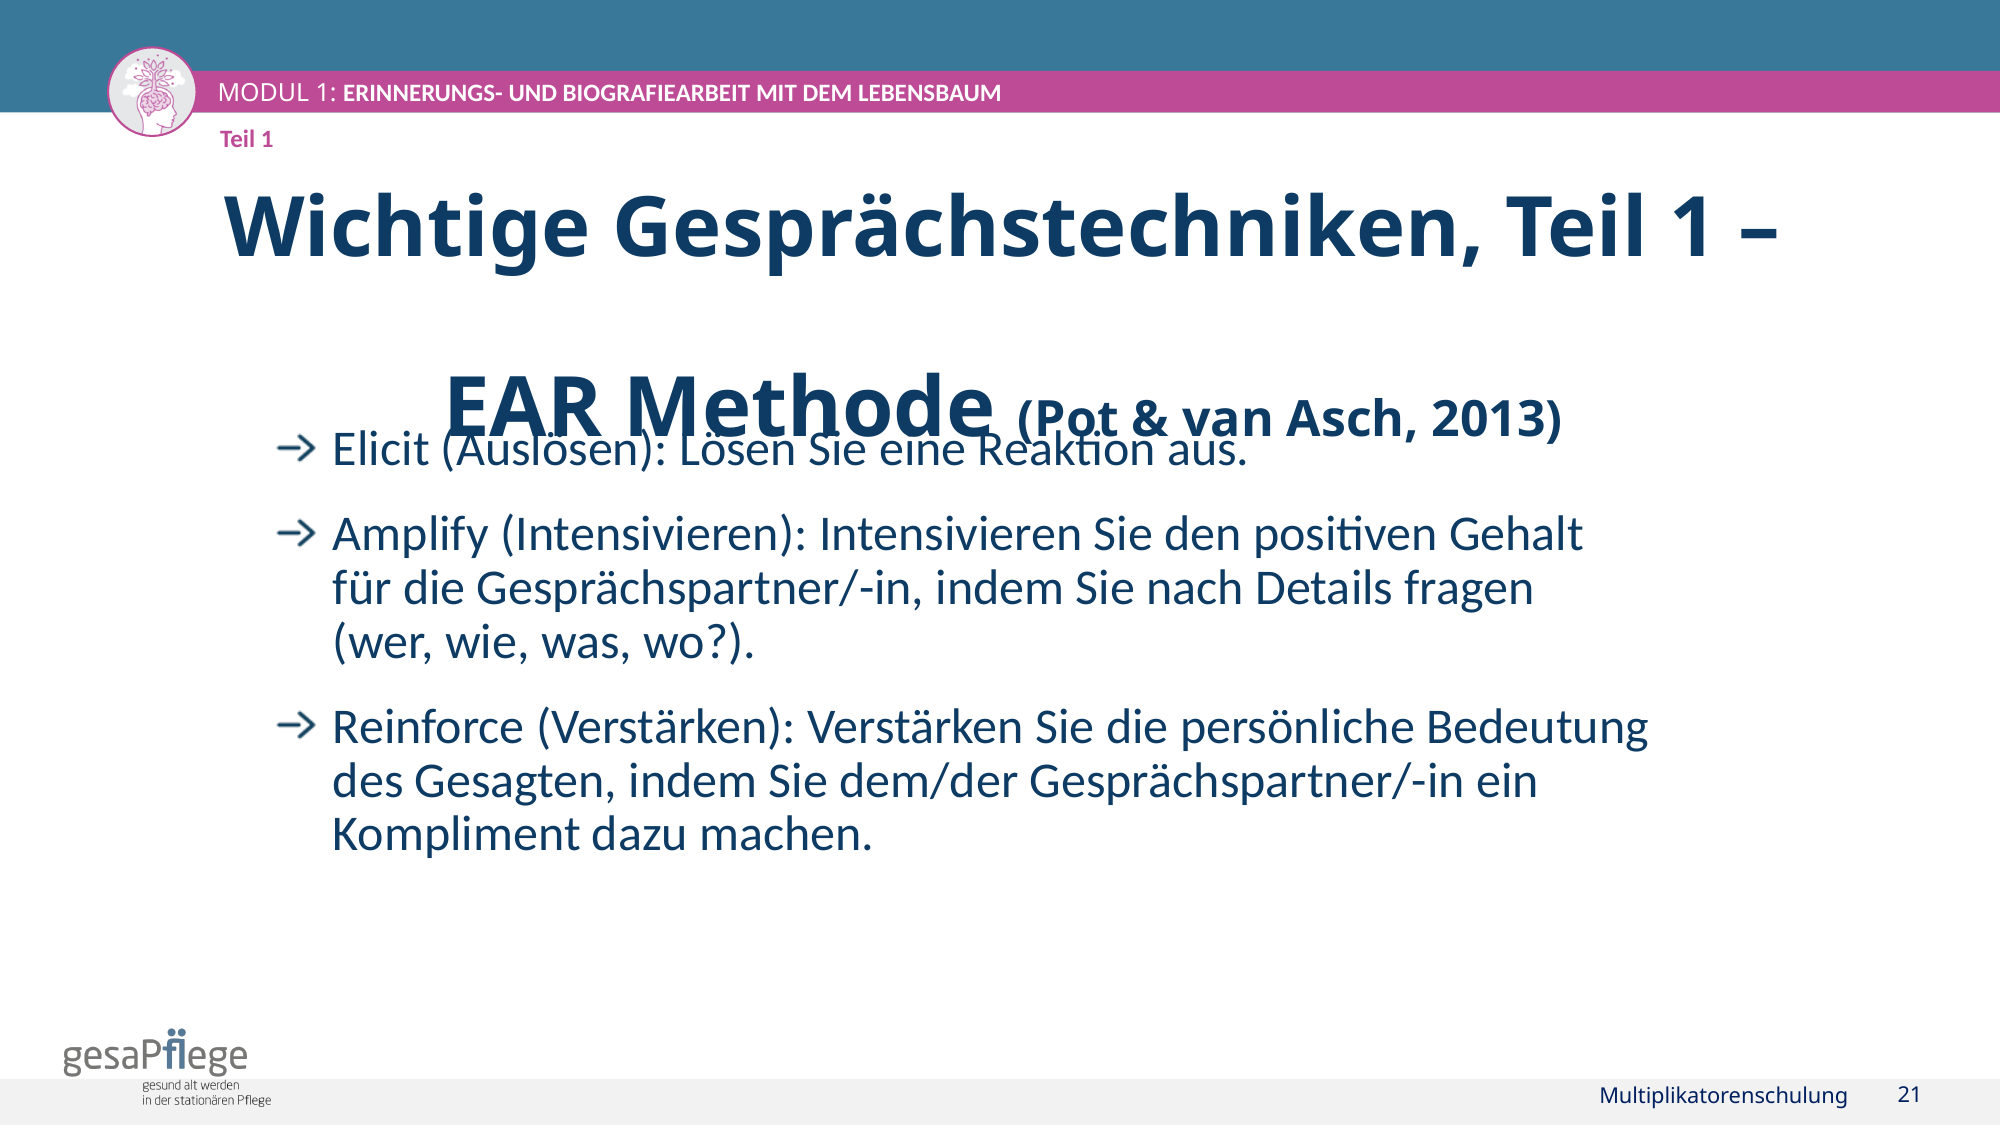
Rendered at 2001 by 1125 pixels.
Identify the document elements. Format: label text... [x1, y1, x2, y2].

footer Multiplikatorenschulung [1111, 1076, 1863, 1114]
list Elicit (Auslösen): Lösen Sie eine Reaktion aus. Amplify (Intensivieren): Intensivieren Sie den positiven Gehalt für die Gesprächspartner/-in, indem Sie nach Details fragen (wer, wie, was, wo?). Reinforce (Verstärken): Verstärken Sie die persönliche Bedeutung des Gesagten, indem Sie dem/der Gesprächspartner/-in ein Kompliment dazu machen. [214, 422, 1792, 1001]
list Teil 1 [208, 120, 428, 153]
picture [62, 1027, 272, 1108]
slide_number 21 [1863, 1076, 1938, 1114]
title Wichtige Gesprächstechniken, Teil 1 – EAR Methode (Pot & van Asch, 2013) [214, 184, 1792, 372]
